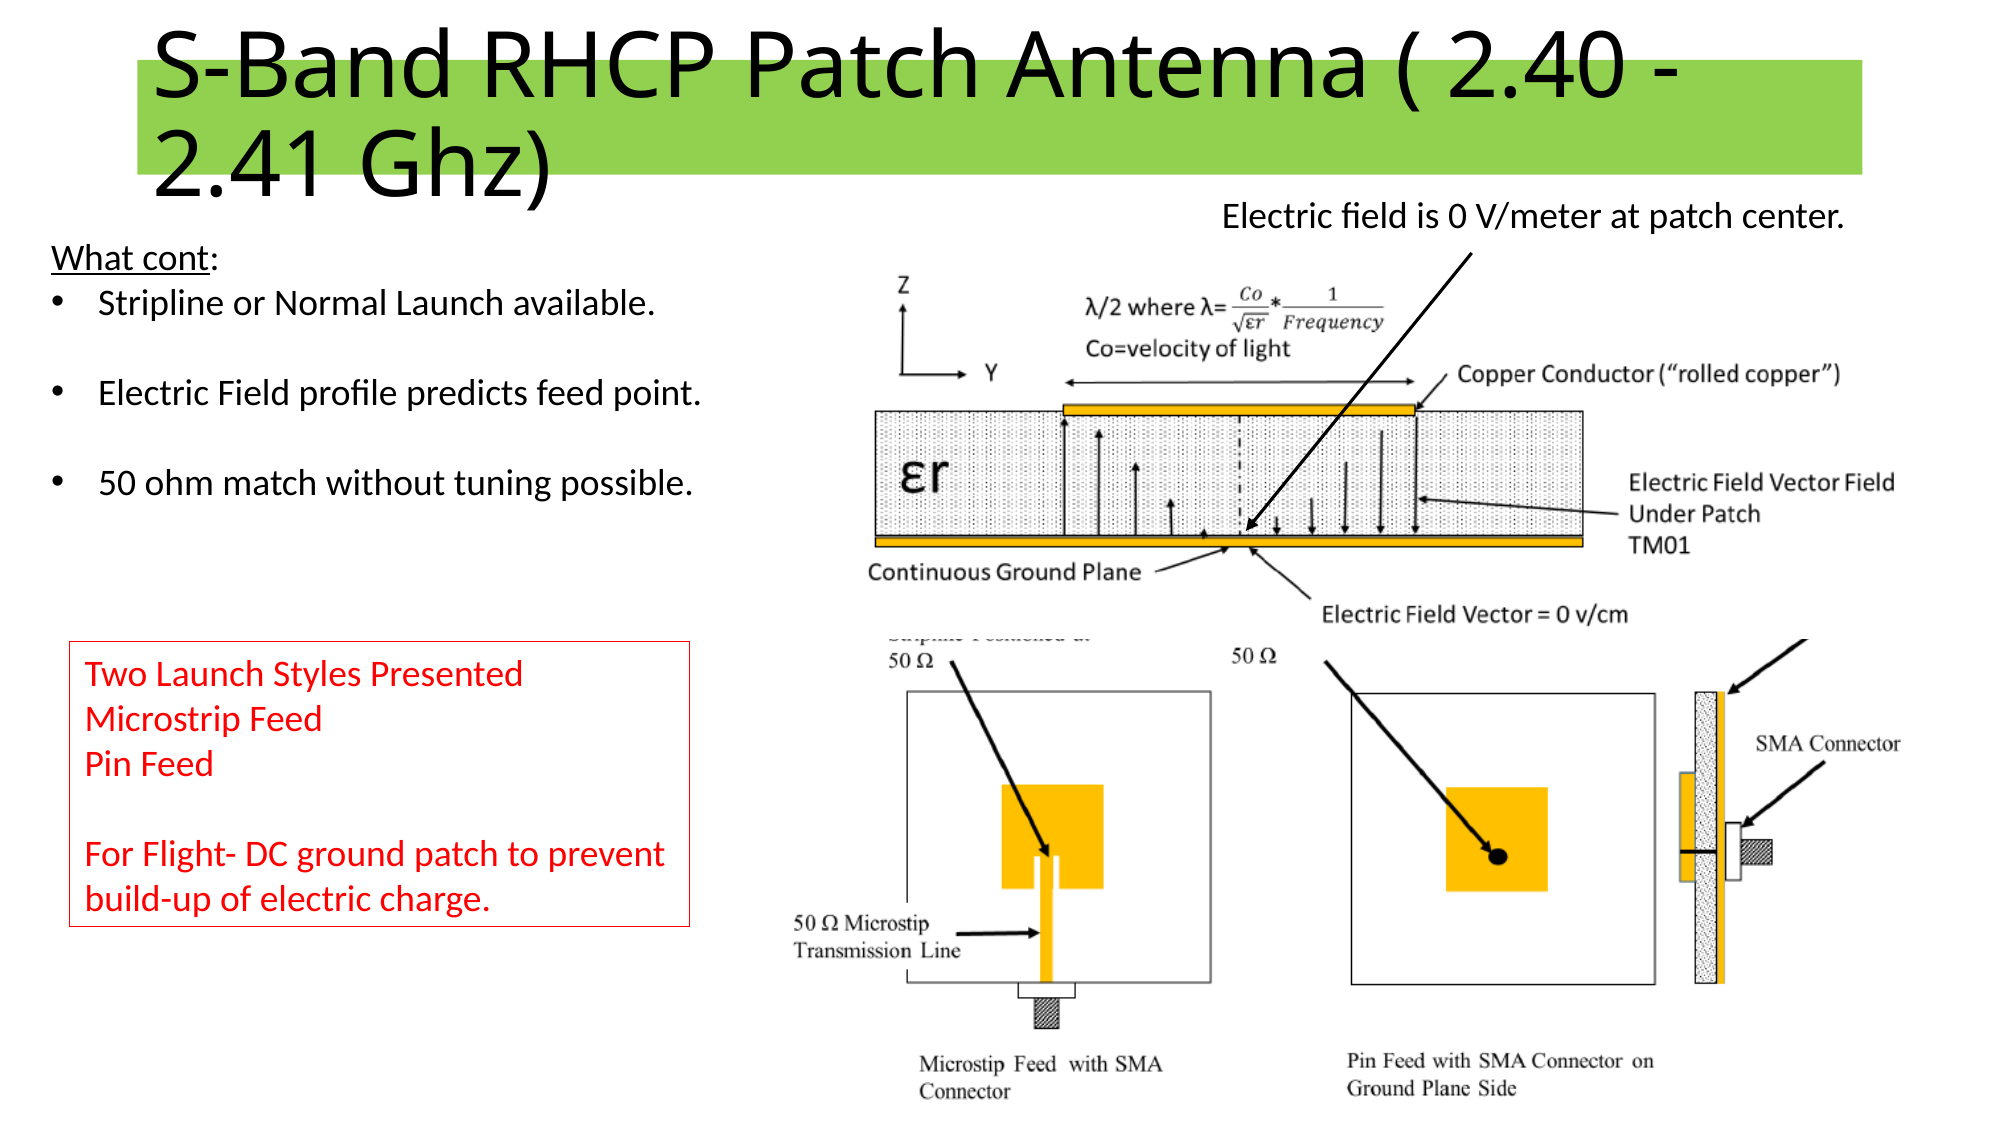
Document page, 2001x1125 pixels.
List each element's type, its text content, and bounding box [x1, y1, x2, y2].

text_box Electric field is 0 V/meter at patch center. [1207, 183, 1861, 244]
picture [789, 261, 1909, 1109]
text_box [1245, 252, 1472, 531]
text_box What cont: Stripline or Normal Launch available. Electric Field profile predicts feed point. 50 ohm match without tuning possible. [36, 225, 726, 601]
text_box Two Launch Styles Presented Microstrip Feed Pin Feed For Flight- DC ground patch to prevent build-up of electric charge. [69, 641, 690, 927]
title S-Band RHCP Patch Antenna ( 2.40 - 2.41 Ghz) [137, 59, 1863, 175]
